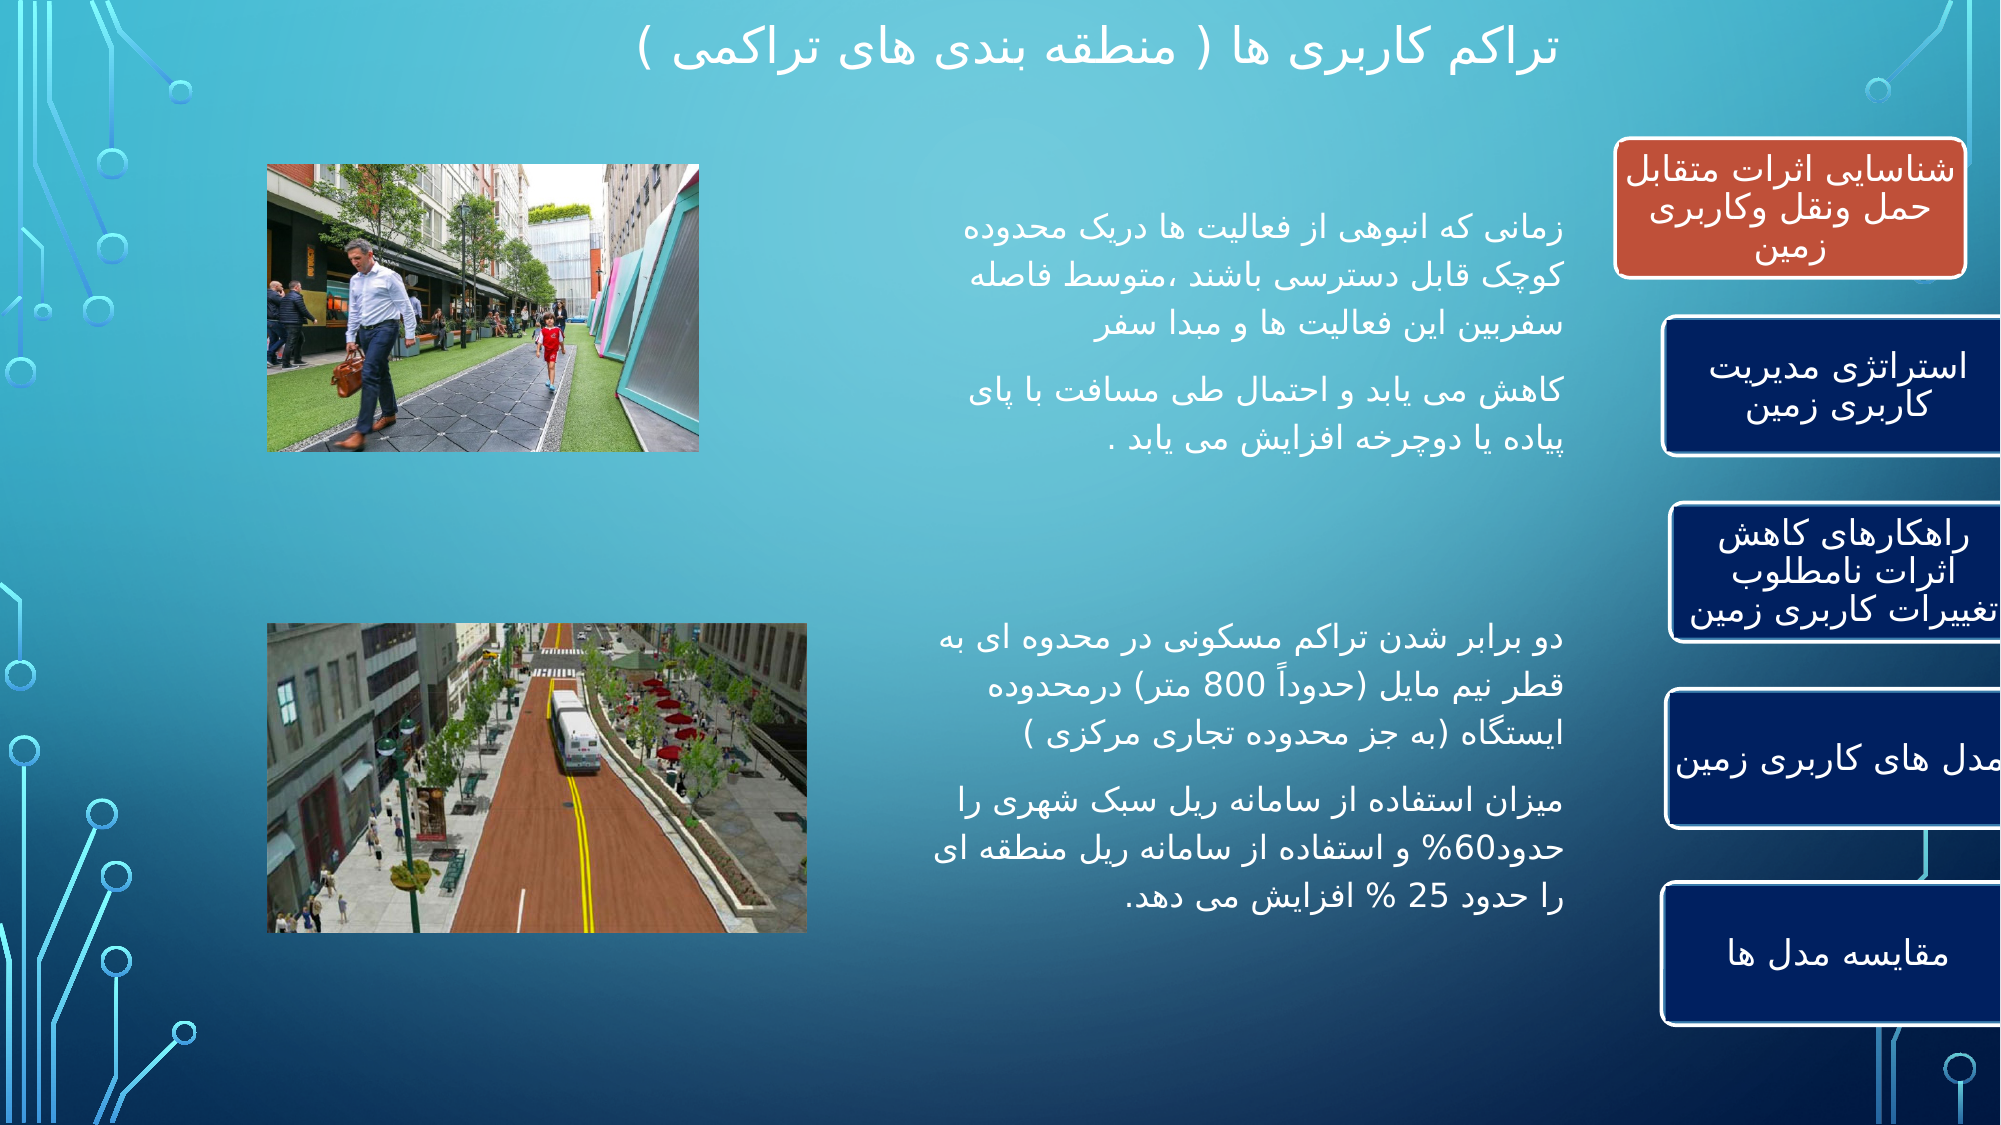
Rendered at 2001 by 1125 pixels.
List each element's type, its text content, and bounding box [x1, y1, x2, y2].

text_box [1665, 688, 2000, 829]
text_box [1669, 502, 2000, 643]
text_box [1662, 315, 2000, 456]
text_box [1661, 881, 2000, 1026]
title تراکم کاربری ها ( منطقه بندی های تراکمی ) [620, 0, 2000, 94]
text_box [1614, 138, 1966, 278]
picture [267, 623, 807, 933]
list زمانی که انبوهی از فعالیت ها دریک محدوده کوچک قابل دسترسی باشند ،متوسط فاصله سفربین این فعالیت ها و مبدا سفر کاهش می یابد و احتمال طی مسافت با پای پیاده یا دوچرخه افزایش می یابد . دو برابر شدن تراکم مسکونی در محدوه ای به قطر نیم مایل (حدوداً 800 متر) درمحدوده ایستگاه (به جز محدوده تجاری مرکزی ) میزان استفاده از سامانه ریل سبک شهری را حدود60% و استفاده از سامانه ریل منطقه ای را حدود 25 % افزایش می دهد. [916, 189, 1581, 933]
picture [267, 163, 700, 452]
